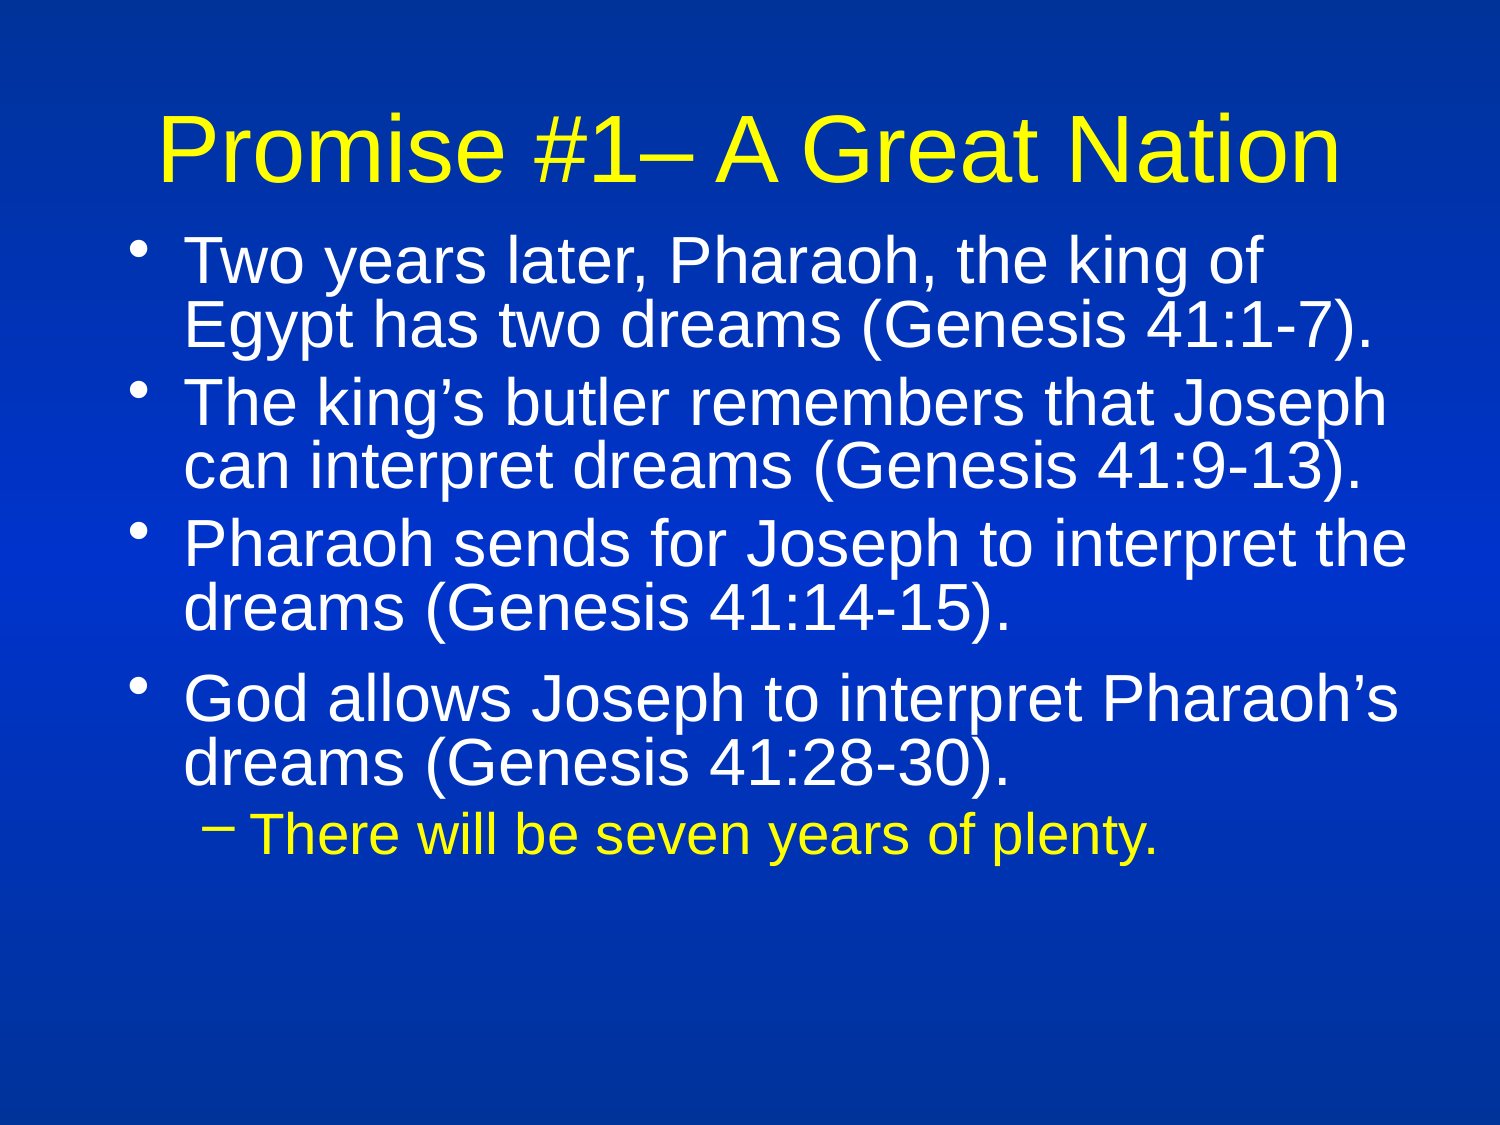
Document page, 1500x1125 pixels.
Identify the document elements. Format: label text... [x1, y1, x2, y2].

text_box God allows Joseph to interpret Pharaoh’s dreams (Genesis 41:28-30). There will be seven years of plenty. [112, 662, 1450, 963]
list Two years later, Pharaoh, the king of Egypt has two dreams (Genesis 41:1-7). The king’s butler remembers that Joseph can interpret dreams (Genesis 41:9-13). Pharaoh sends for Joseph to interpret the dreams (Genesis 41:14-15). [112, 224, 1450, 650]
title Promise #1– A Great Nation [37, 50, 1463, 238]
